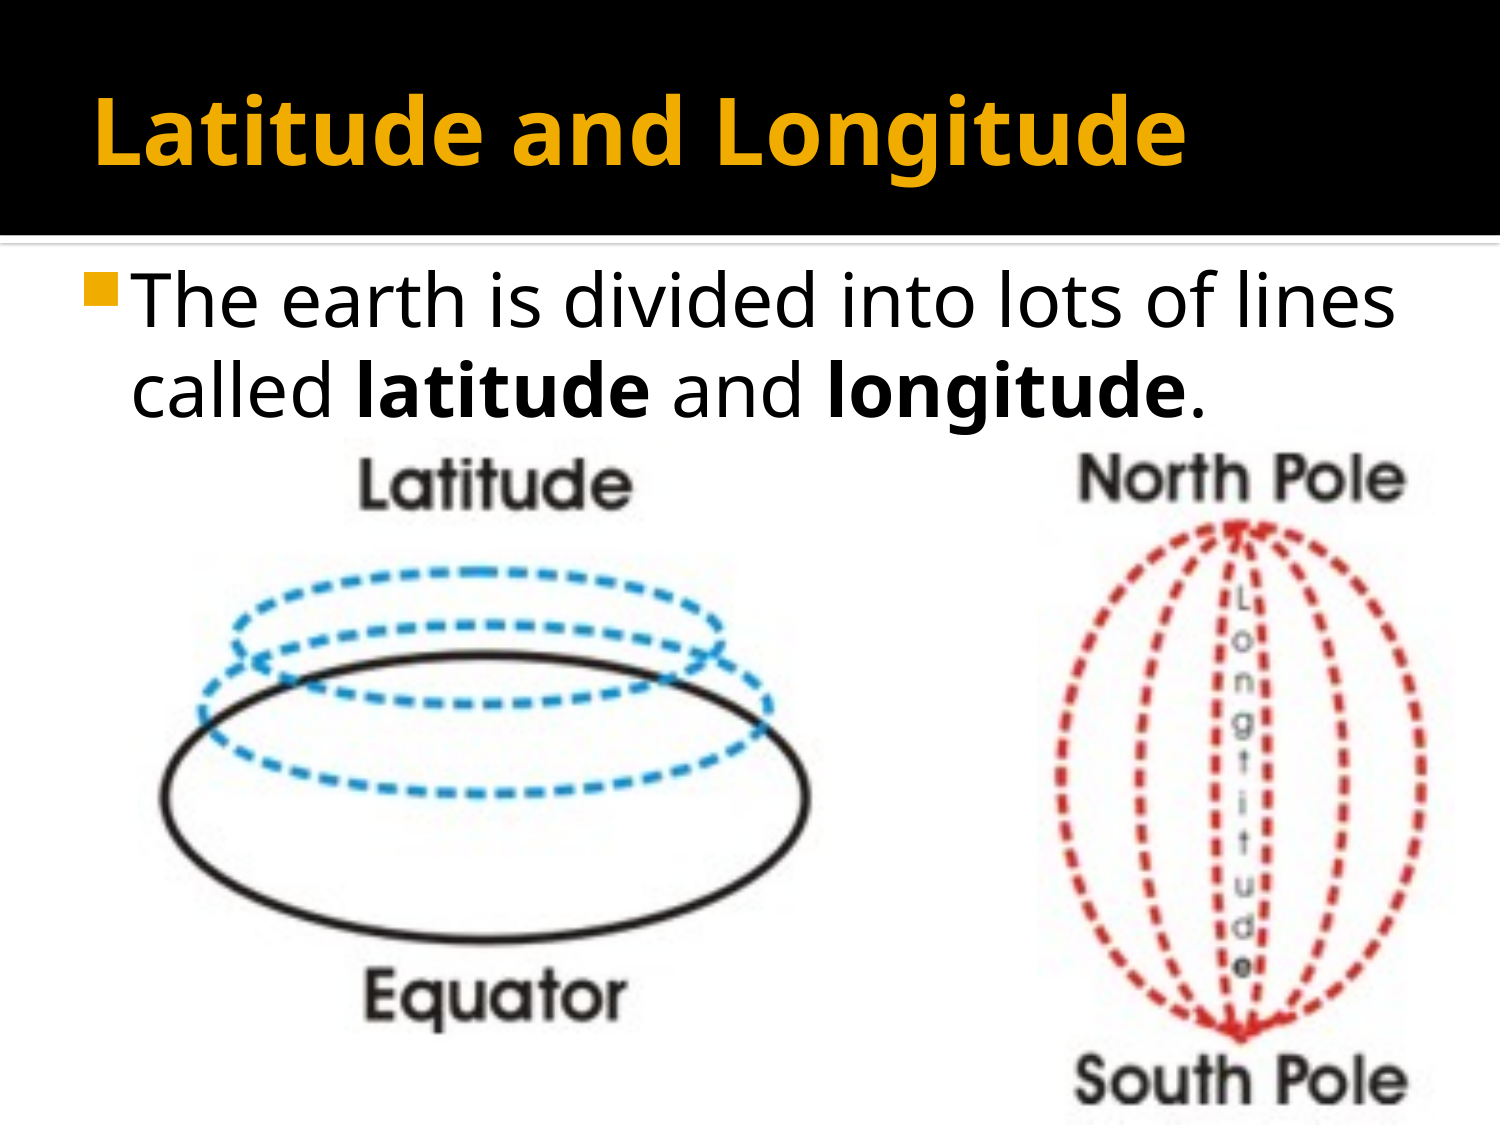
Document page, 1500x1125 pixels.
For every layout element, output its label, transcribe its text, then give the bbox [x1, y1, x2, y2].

title Latitude and Longitude [75, 25, 1425, 231]
picture [1037, 424, 1455, 1125]
picture [137, 437, 850, 1046]
list The earth is divided into lots of lines called latitude and longitude. [49, 236, 1451, 1038]
